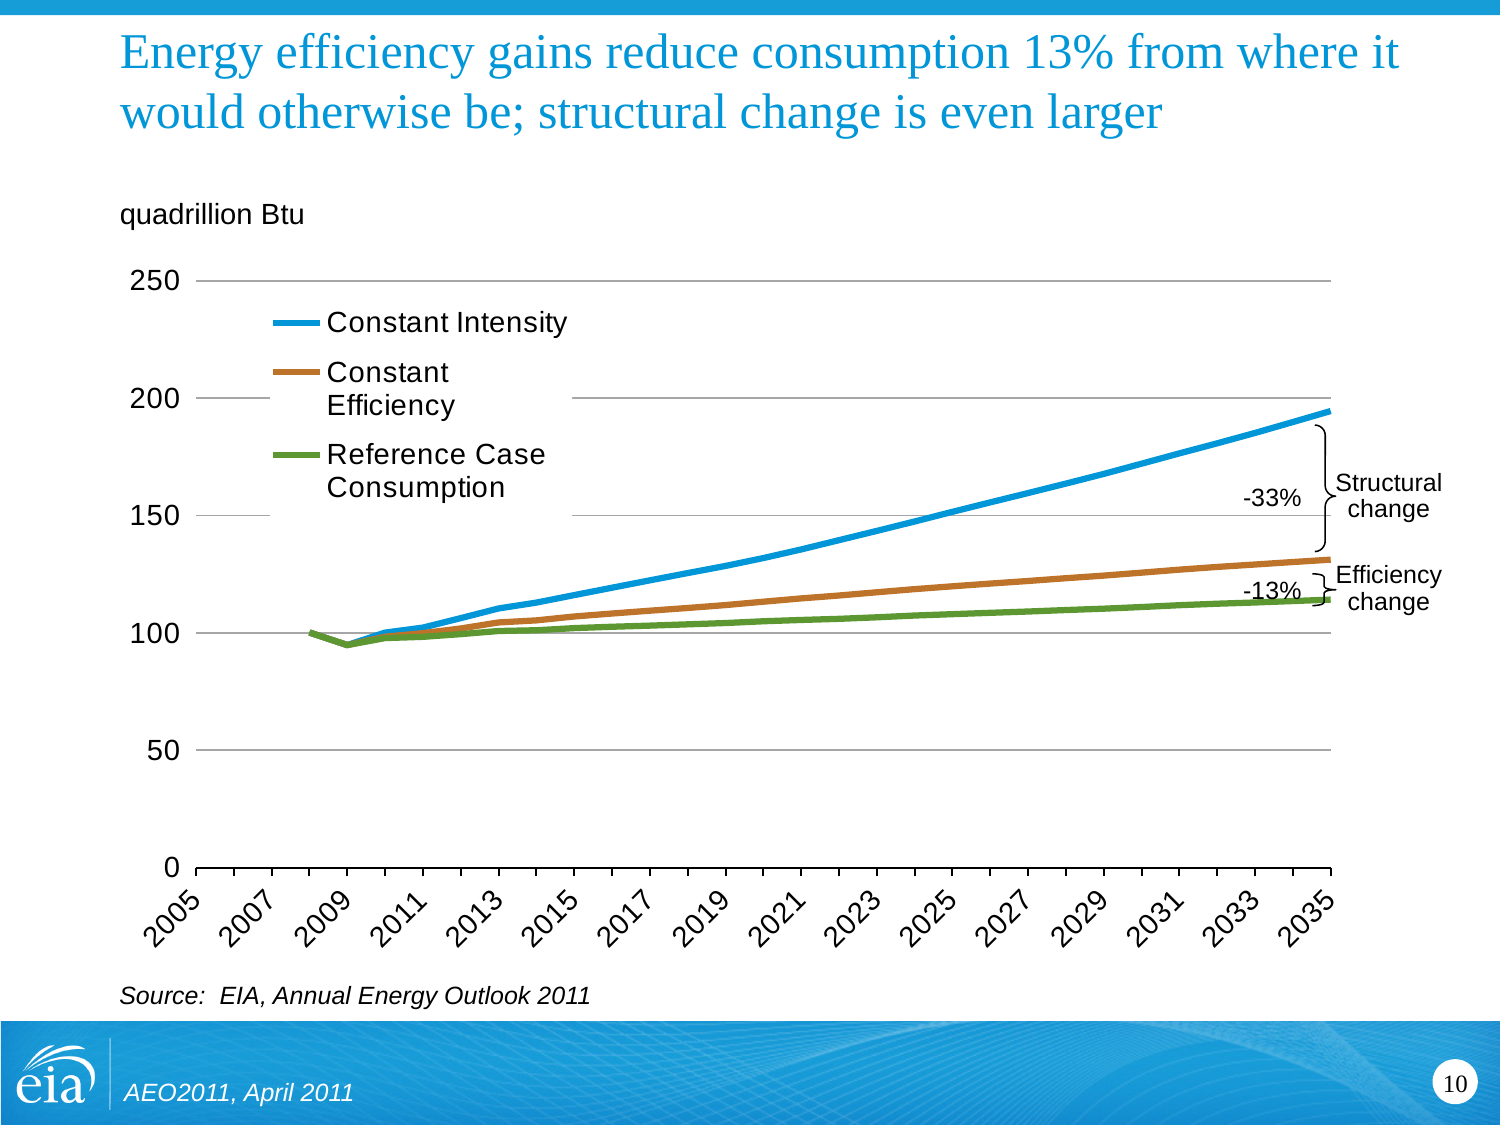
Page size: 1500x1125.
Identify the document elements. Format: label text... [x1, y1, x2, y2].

picture [2, 1021, 1500, 1125]
list Source: EIA, Annual Energy Outlook 2011 [104, 976, 1408, 1018]
slide_number 10 [1424, 1052, 1487, 1113]
chart [104, 249, 1368, 969]
text_box Structural change [1372, 469, 1477, 524]
title Energy efficiency gains reduce consumption 13% from where it would otherwise be; structural change is even larger [105, 11, 1425, 140]
footer AEO2011, April 2011 [109, 1048, 571, 1114]
list quadrillion Btu [104, 146, 761, 238]
text_box Efficiency change [1372, 562, 1477, 617]
